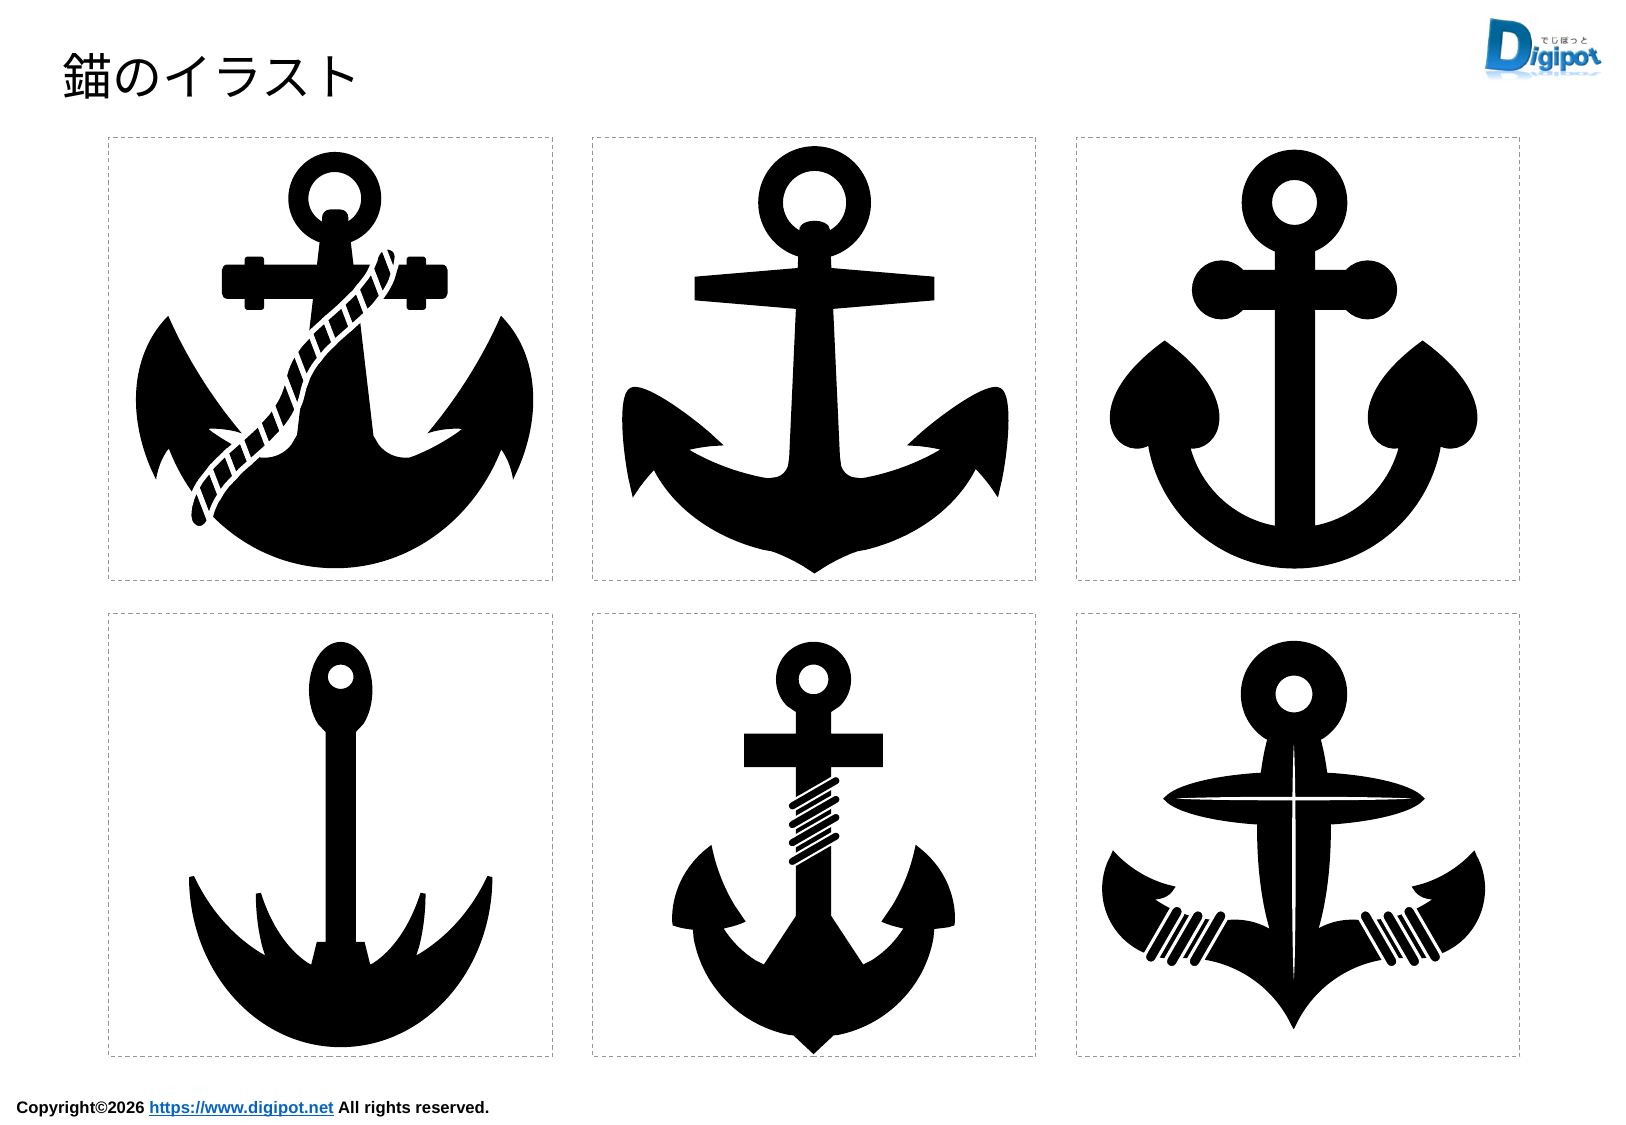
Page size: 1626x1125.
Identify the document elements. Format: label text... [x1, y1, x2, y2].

picture [1485, 18, 1602, 82]
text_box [135, 151, 534, 569]
text_box [1111, 151, 1476, 567]
text_box 錨のイラスト [47, 38, 377, 113]
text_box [624, 148, 1006, 571]
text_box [674, 644, 953, 1051]
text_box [1104, 643, 1483, 1024]
text_box [190, 643, 491, 1046]
